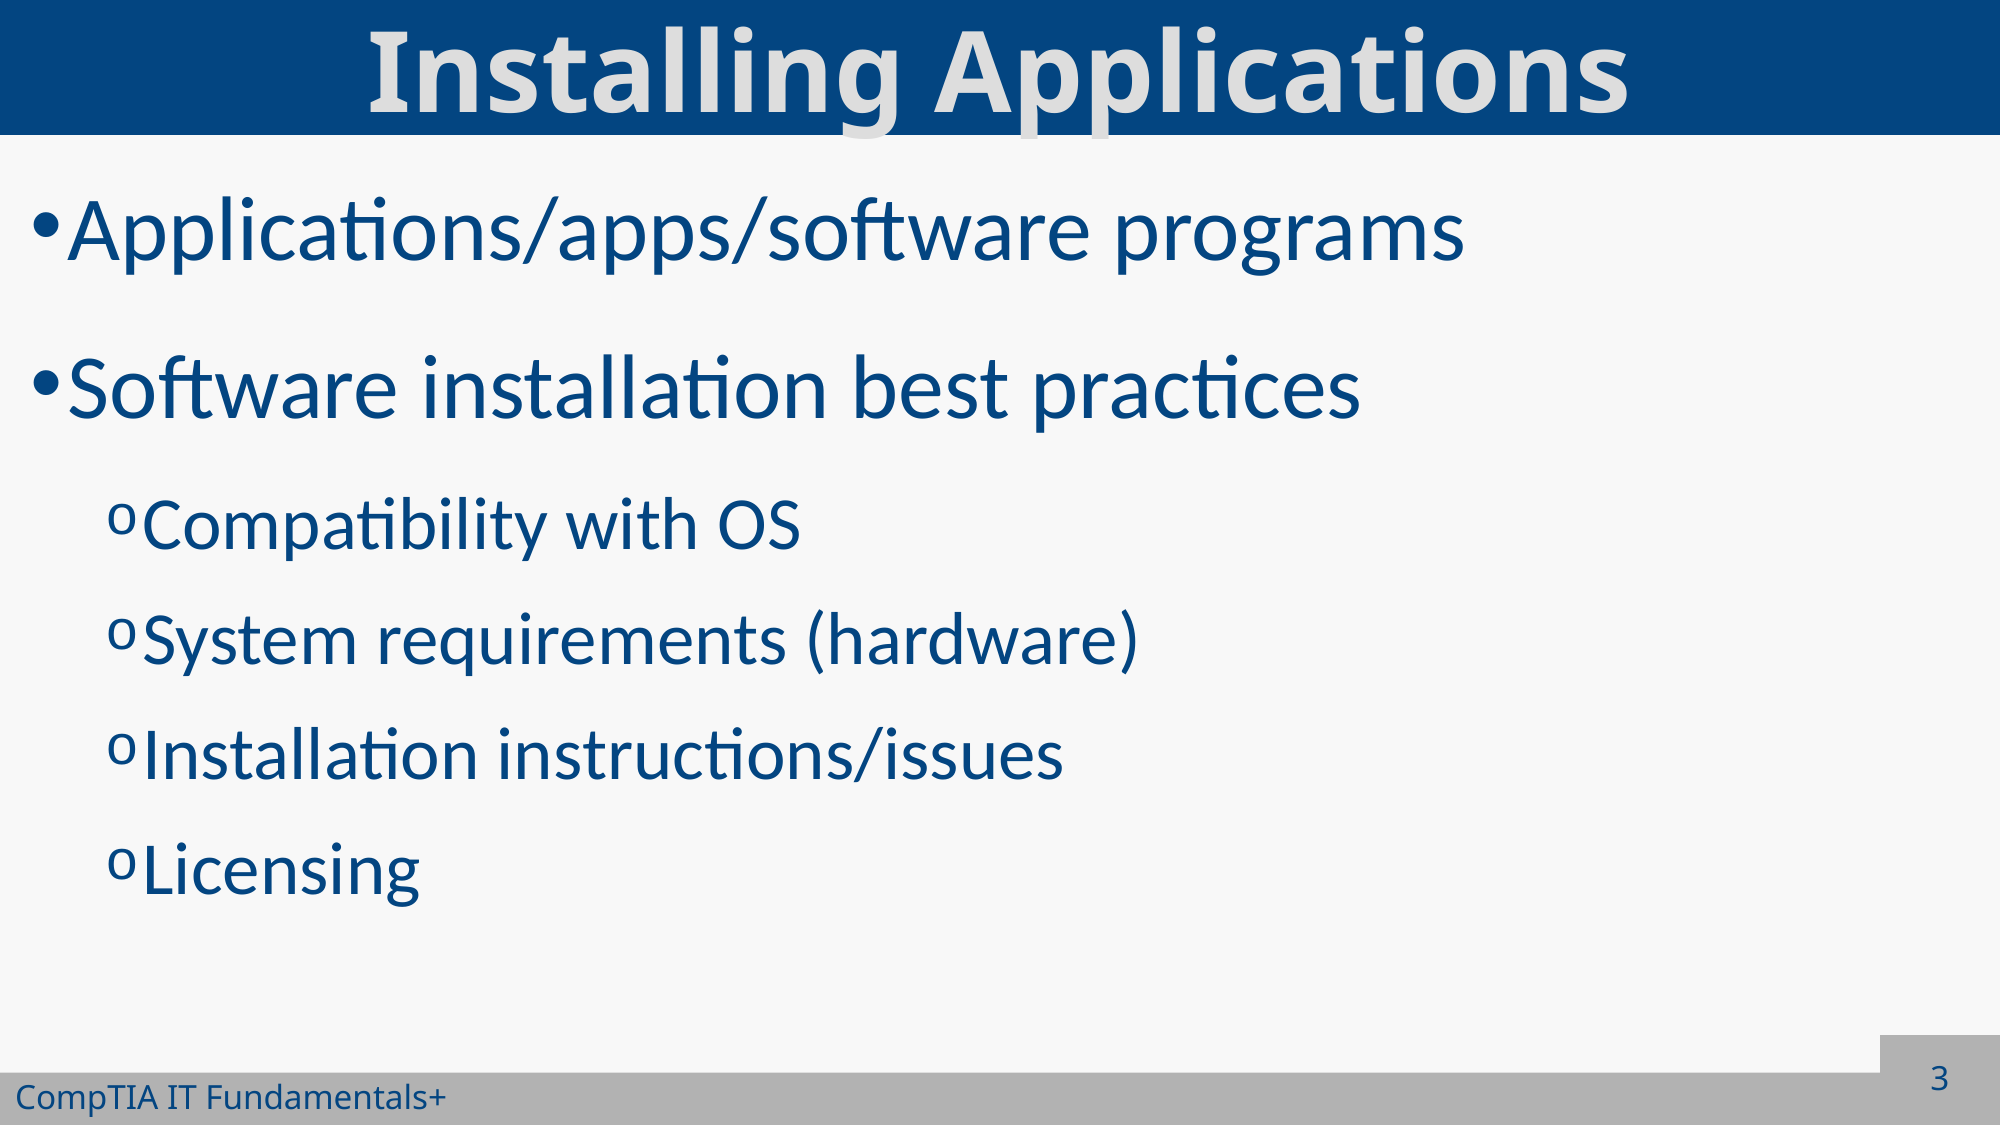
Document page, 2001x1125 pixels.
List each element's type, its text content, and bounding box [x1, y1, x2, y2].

list Applications/apps/software programs Software installation best practices Compatibility with OS System requirements (hardware) Installation instructions/issues Licensing [15, 149, 1980, 1065]
footer CompTIA IT Fundamentals+ [0, 1072, 1880, 1125]
slide_number 3 [1880, 1035, 2000, 1125]
title Installing Applications [0, 0, 2000, 135]
